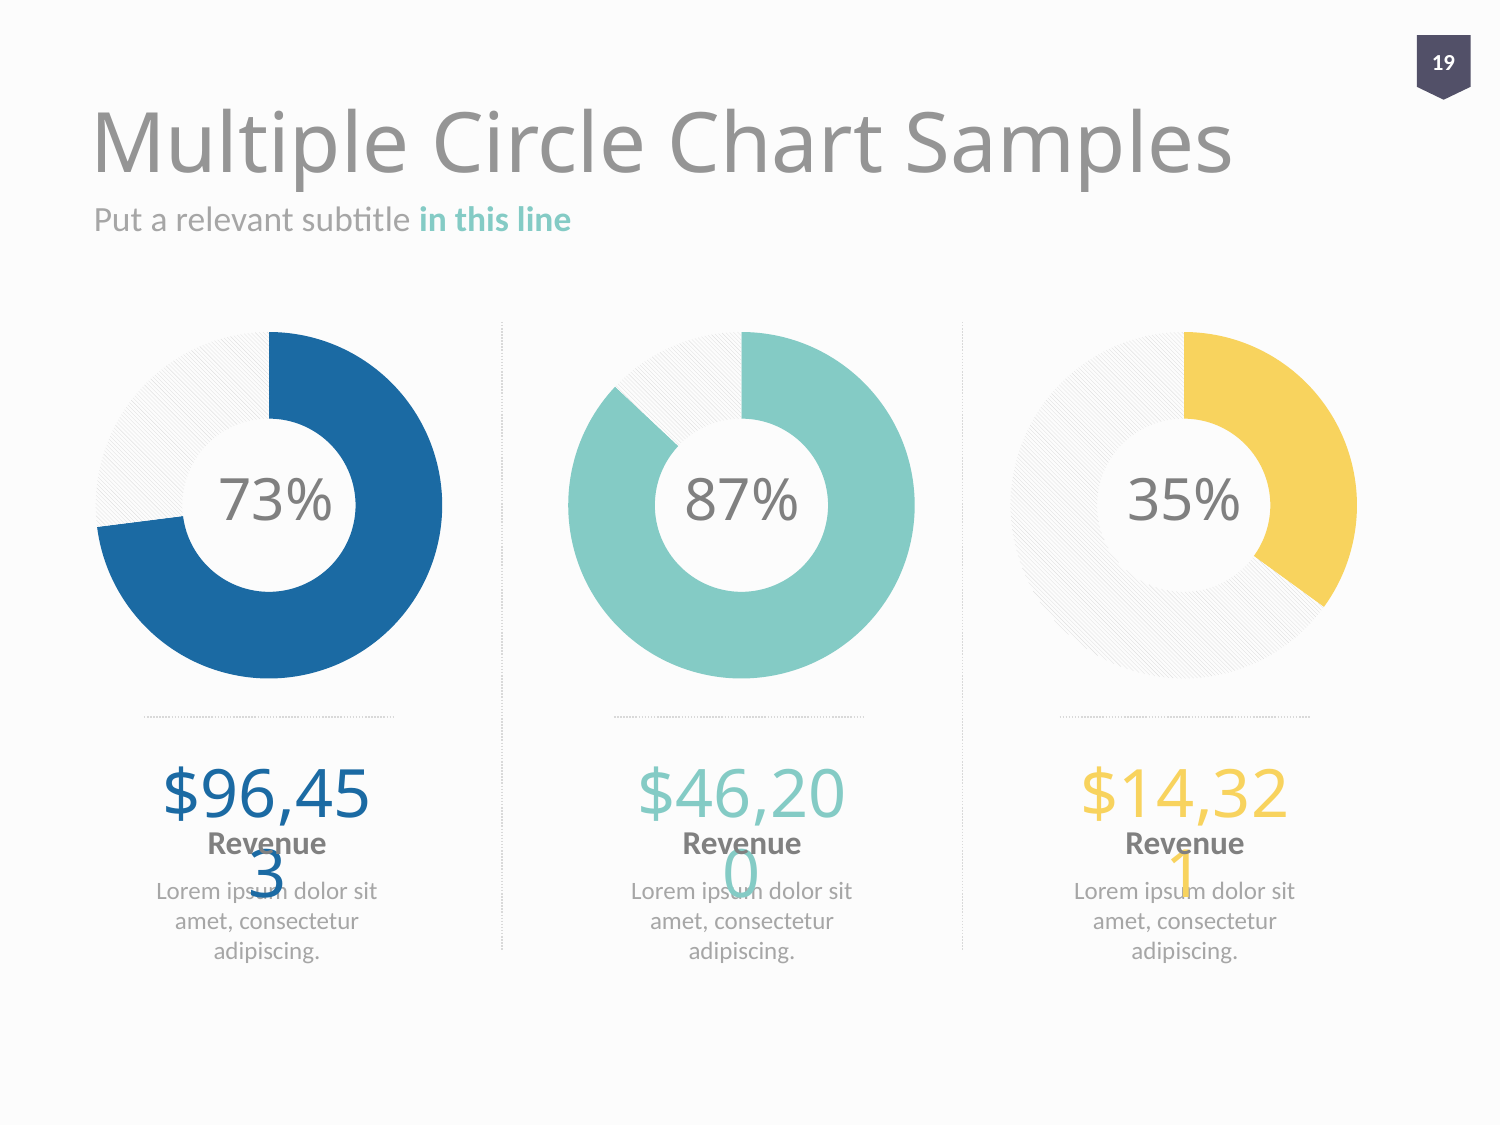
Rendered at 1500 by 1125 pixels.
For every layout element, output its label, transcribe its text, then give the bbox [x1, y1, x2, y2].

chart [1002, 318, 1365, 693]
title Multiple Circle Chart Samples [75, 45, 1425, 233]
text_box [594, 716, 890, 988]
chart [560, 318, 923, 693]
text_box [119, 716, 415, 988]
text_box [1037, 716, 1333, 988]
text_box 19 [1414, 33, 1473, 102]
text_box Put a relevant subtitle in this line [78, 177, 1429, 257]
chart [88, 318, 450, 693]
